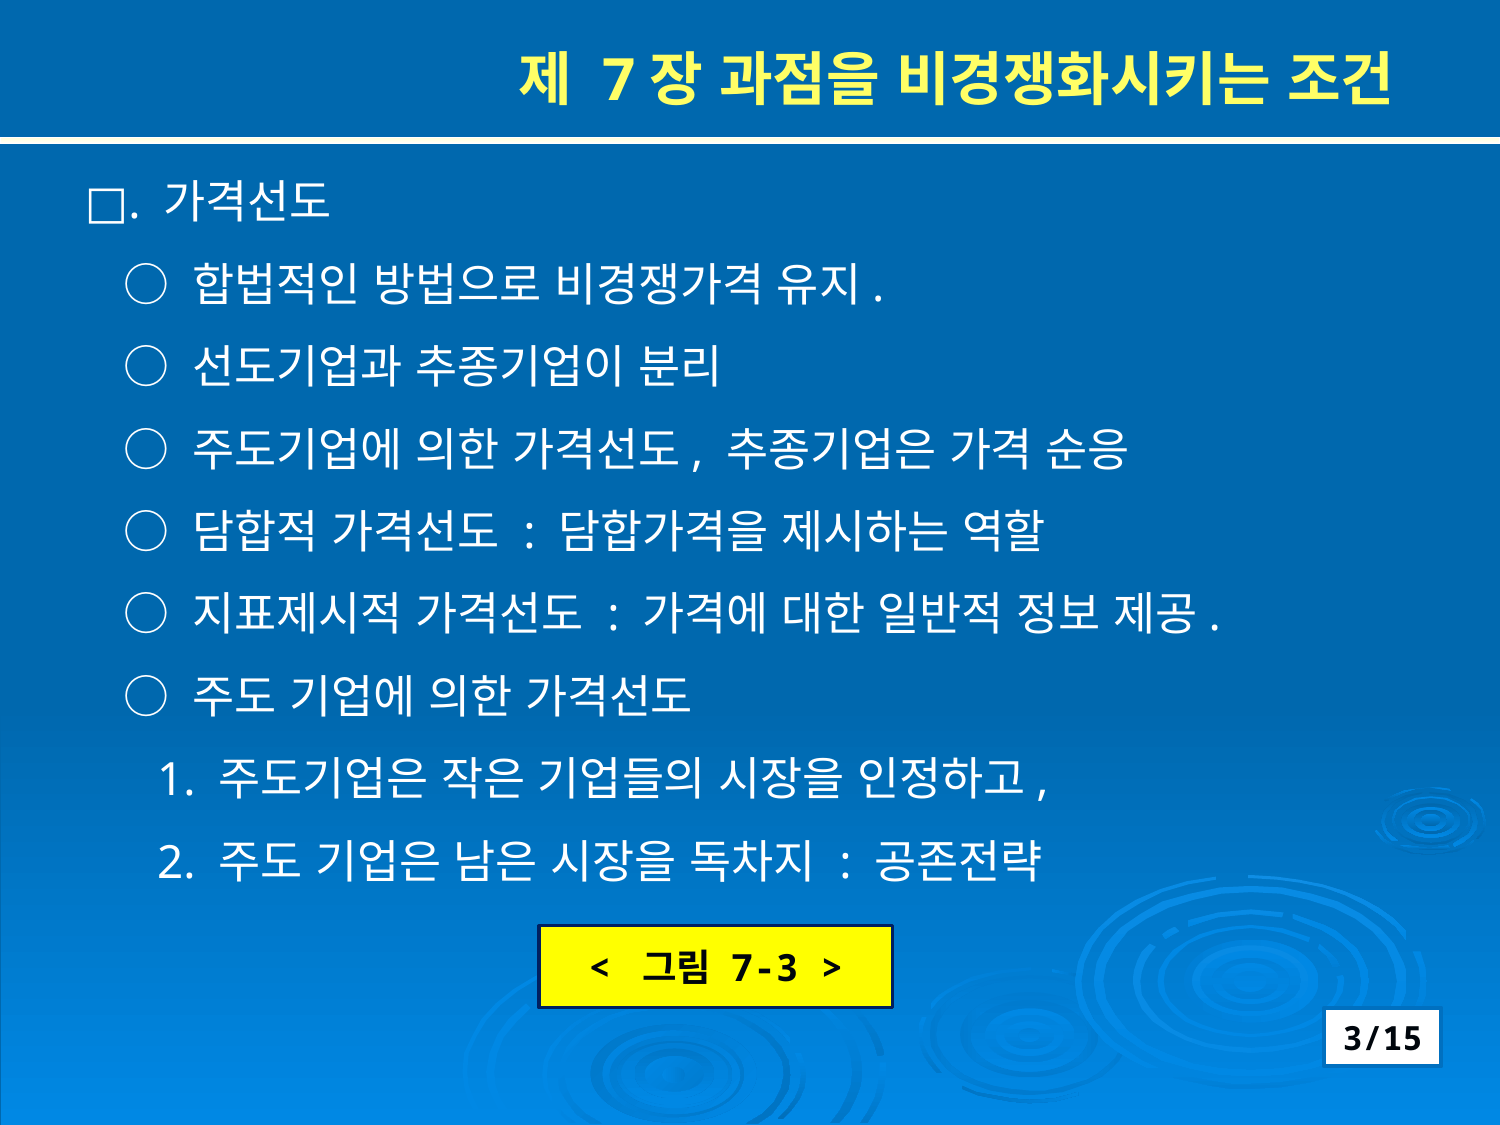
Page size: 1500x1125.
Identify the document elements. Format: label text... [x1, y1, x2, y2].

text_box [0, 137, 1500, 144]
text_box □. 가격선도 ○ 합법적인 방법으로 비경쟁가격 유지. ○ 선도기업과 추종기업이 분리 ○ 주도기업에 의한 가격선도, 추종기업은 가격 순응 ○ 담합적 가격선도 : 담합가격을 제시하는 역할 ○ 지표제시적 가격선도 : 가격에 대한 일반적 정보 제공. ○ 주도 기업에 의한 가격선도 1. 주도기업은 작은 기업들의 시장을 인정하고, 2. 주도 기업은 남은 시장을 독차지 : 공존전략 [70, 138, 1430, 1115]
text_box 3/15 [1322, 1006, 1443, 1068]
text_box 제 7장 과점을 비경쟁화시키는 조건 [503, 35, 1477, 120]
text_box < 그림 7-3 > [537, 924, 895, 1010]
